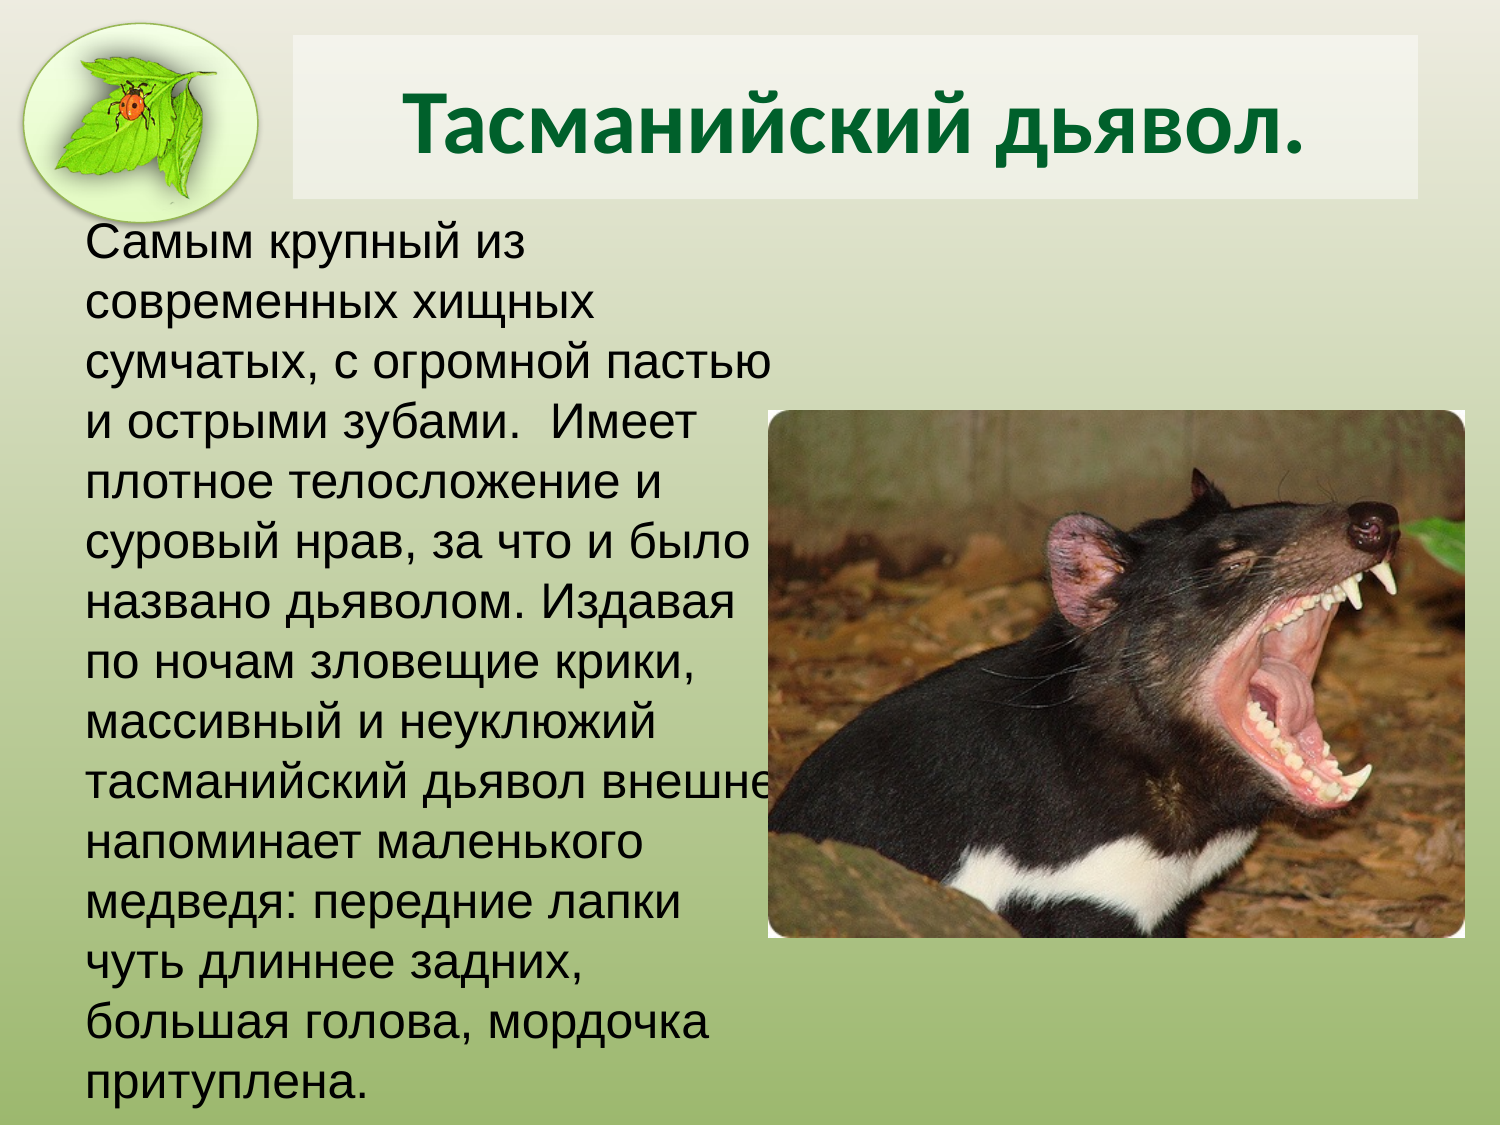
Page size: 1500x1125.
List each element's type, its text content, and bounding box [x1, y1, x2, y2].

text_box Самым крупный из современных хищных сумчатых, с огромной пастью и острыми зубами. Имеет плотное телосложение и суровый нрав, за что и было названо дьяволом. Издавая по ночам зловещие крики, массивный и неуклюжий тасманийский дьявол внешне напоминает маленького медведя: передние лапки чуть длиннее задних, большая голова, мордочка притуплена. [70, 201, 809, 1116]
title Тасманийский дьявол. [292, 35, 1418, 200]
picture [768, 409, 1466, 938]
picture [46, 35, 227, 211]
